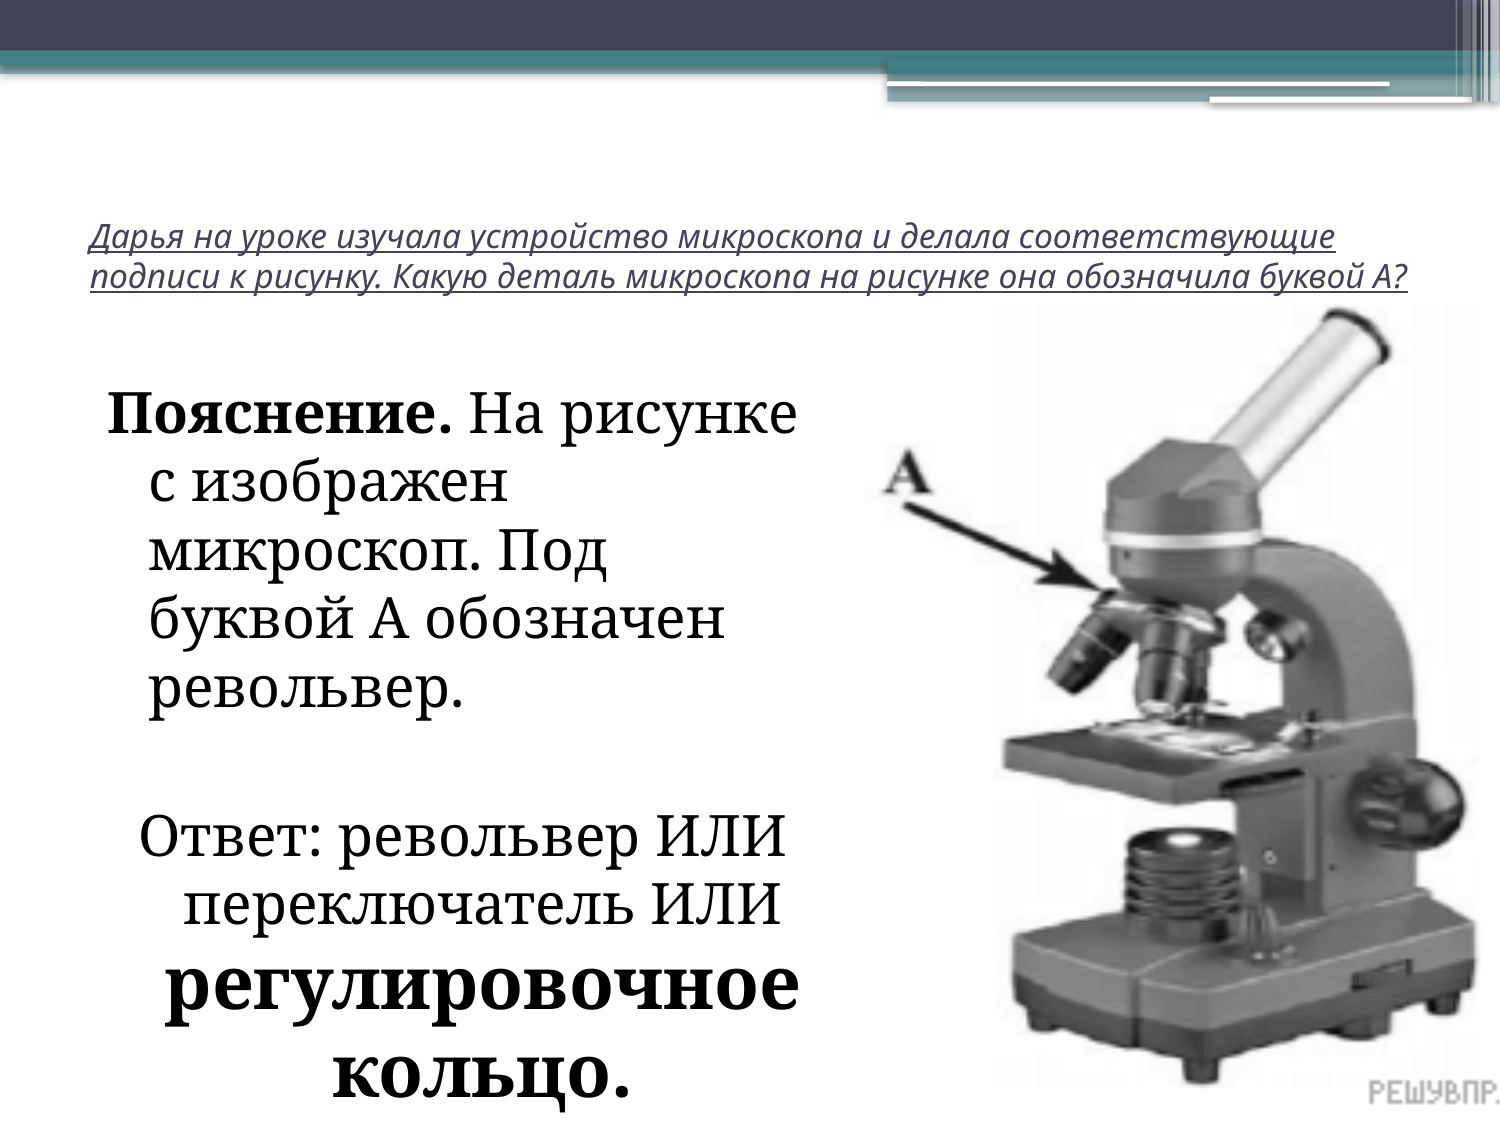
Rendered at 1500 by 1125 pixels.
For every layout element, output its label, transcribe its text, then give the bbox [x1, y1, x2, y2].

picture [844, 266, 1500, 1125]
list Пояснение. На рисунке с изображен микроскоп. Под буквой А обозначен револьвер. Ответ: револьвер ИЛИ переключатель ИЛИ регулировочное кольцо. [75, 368, 833, 1125]
title Дарья на уроке изучала устройство микроскопа и делала соответствующие подписи к рисунку. Какую деталь микроскопа на рисунке она обозначила буквой А? [75, 187, 1425, 363]
